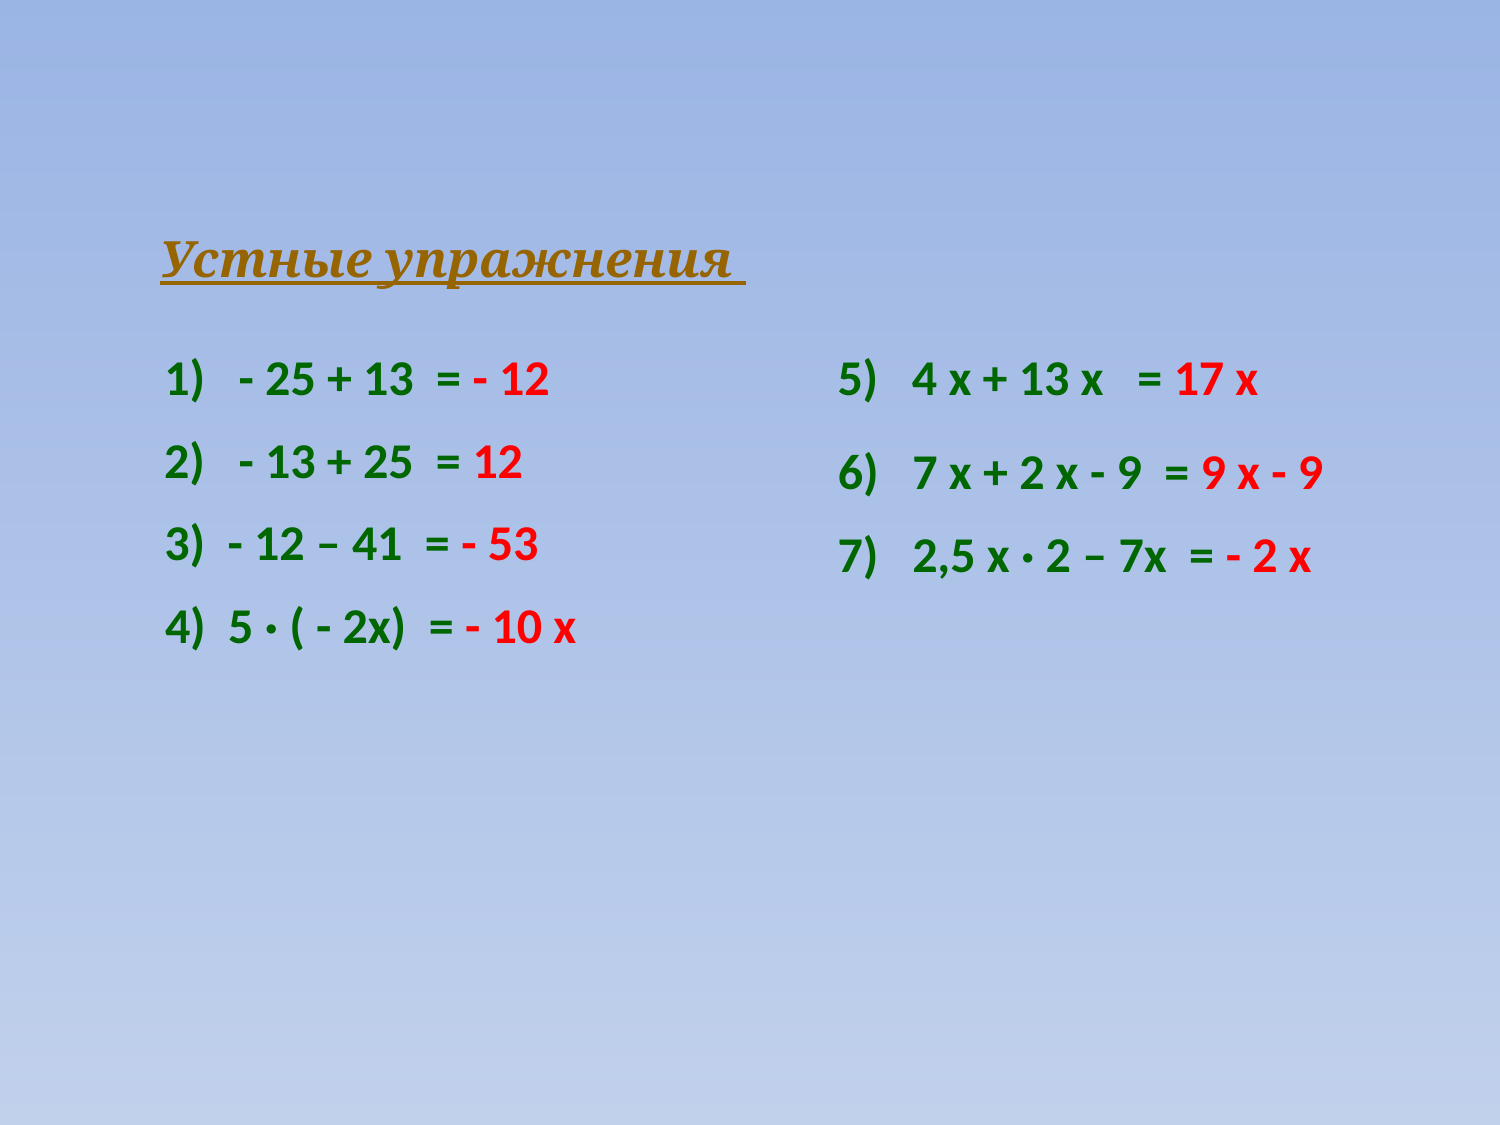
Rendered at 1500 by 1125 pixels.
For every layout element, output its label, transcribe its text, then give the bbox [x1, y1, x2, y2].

text_box Устные упражнения [145, 219, 761, 295]
text_box 4) 5 · ( - 2х) = - 10 х [150, 586, 592, 661]
text_box 2) - 13 + 25 = 12 [149, 420, 538, 496]
text_box 1) - 25 + 13 = - 12 [149, 338, 565, 413]
text_box 6) 7 х + 2 х - 9 = 9 х - 9 [823, 432, 1339, 508]
text_box 3) - 12 – 41 = - 53 [149, 503, 554, 579]
text_box 5) 4 х + 13 х = 17 х [822, 338, 1274, 413]
text_box 7) 2,5 х · 2 – 7х = - 2 х [822, 515, 1327, 590]
